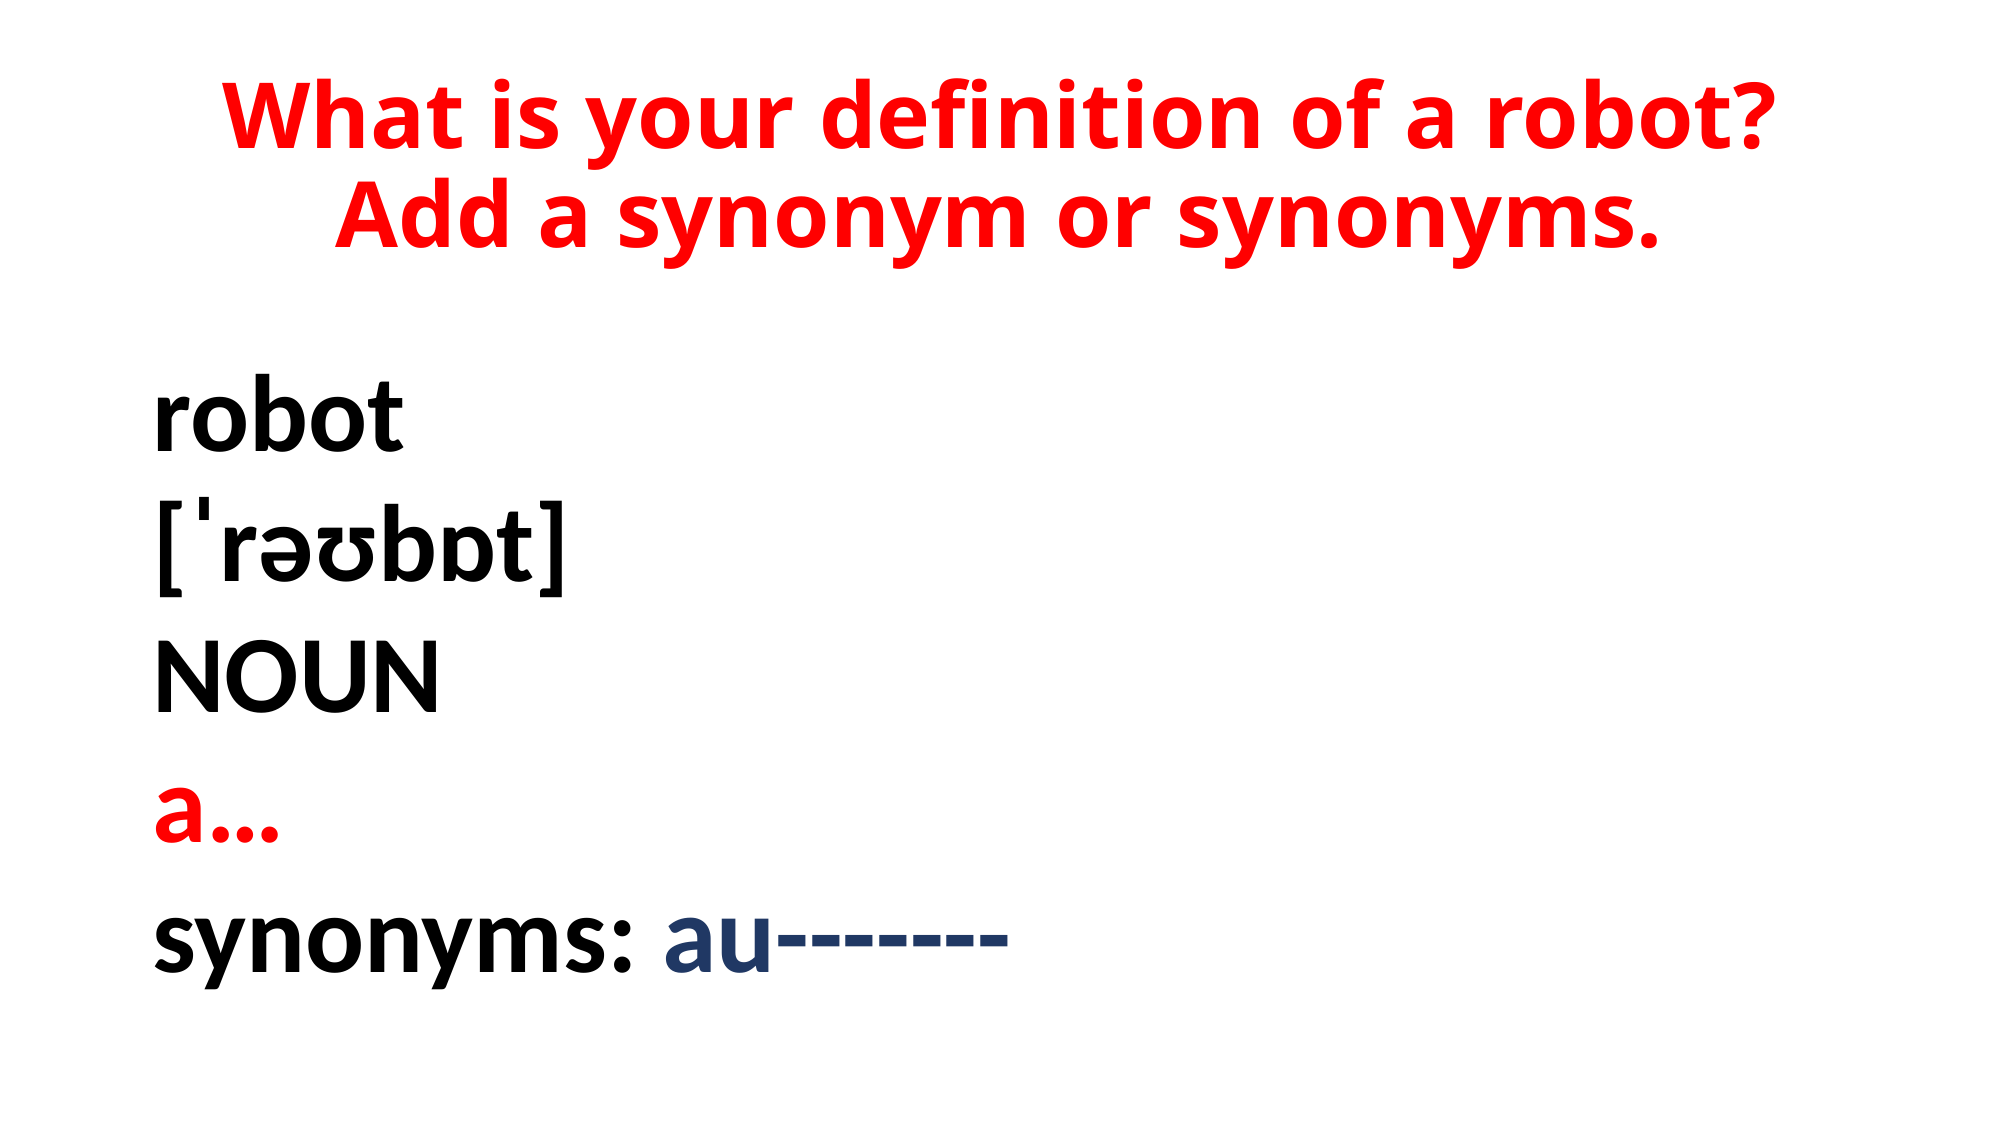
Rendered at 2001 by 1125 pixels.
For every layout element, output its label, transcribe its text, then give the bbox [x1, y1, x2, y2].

title What is your definition of a robot? Add a synonym or synonyms. [137, 59, 1863, 278]
list robot [ˈrəʊbɒt] NOUN a… synonyms: au------- [137, 299, 1863, 1014]
